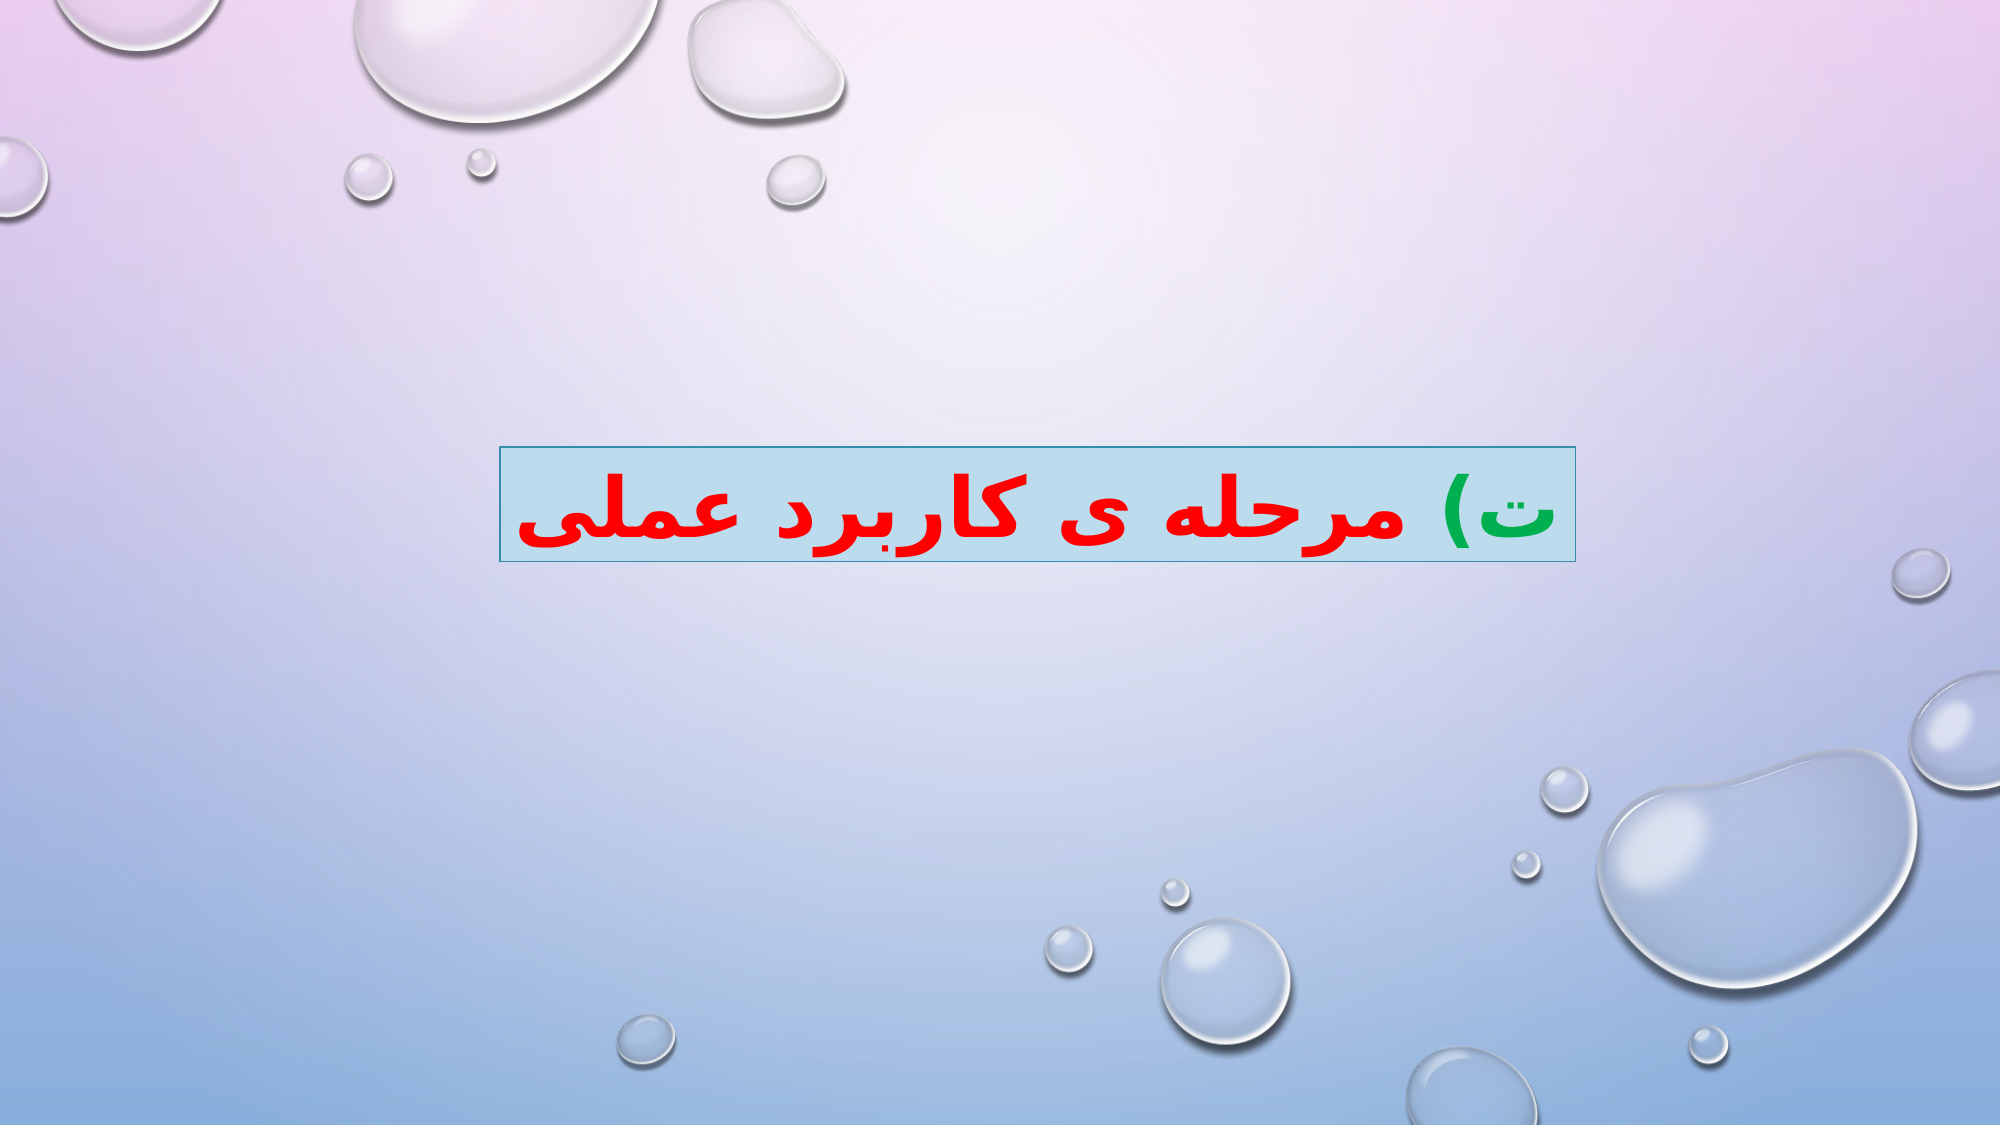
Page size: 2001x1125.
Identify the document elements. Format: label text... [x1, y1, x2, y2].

text_box ت) مرحله ی کاربرد عملی [499, 446, 1576, 562]
picture [0, 0, 2000, 1125]
